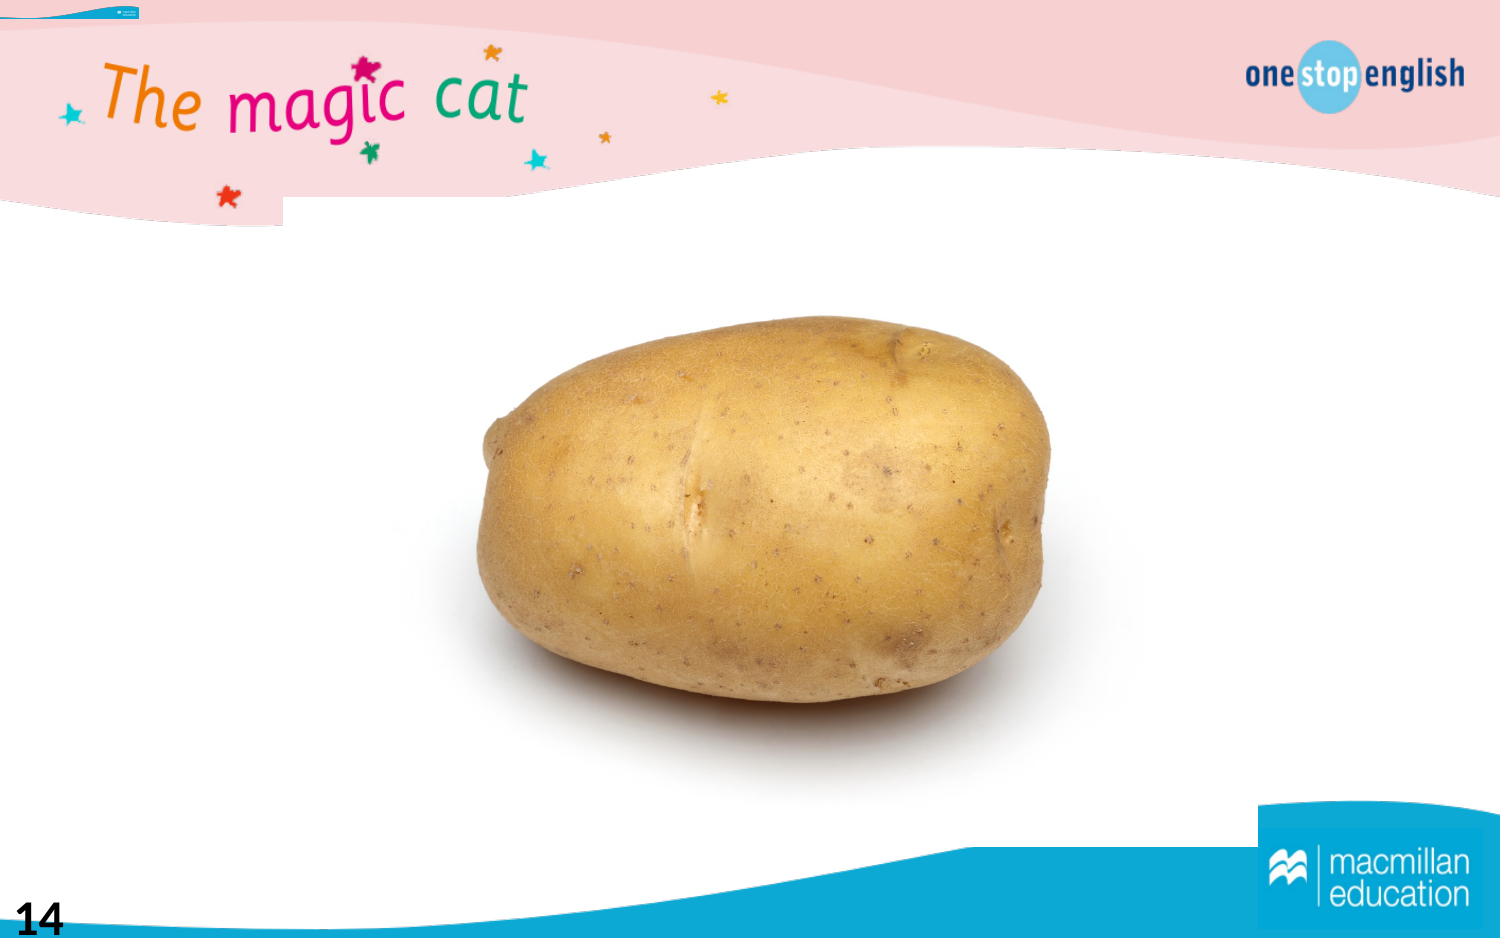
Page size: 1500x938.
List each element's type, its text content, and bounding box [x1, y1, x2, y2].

picture [283, 196, 1259, 847]
footer 14 [0, 890, 475, 938]
